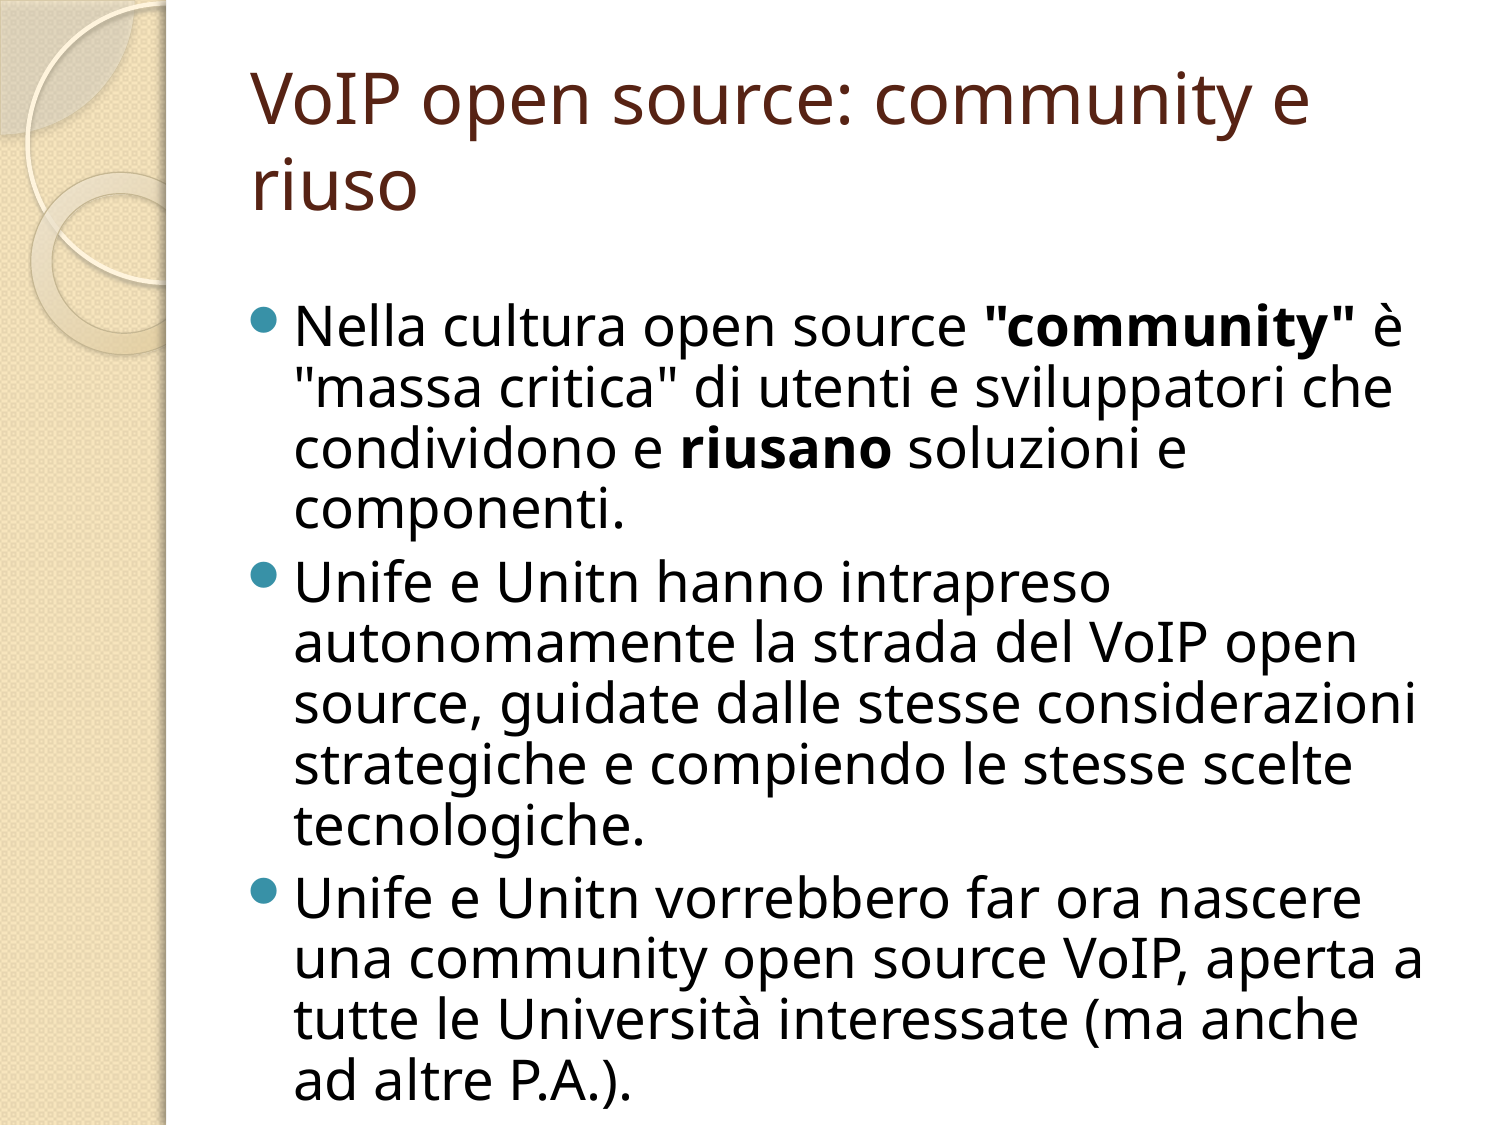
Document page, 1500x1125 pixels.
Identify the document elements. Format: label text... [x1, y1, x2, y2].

title VoIP open source: community e riuso [235, 45, 1466, 233]
list Nella cultura open source "community" è "massa critica" di utenti e sviluppatori che condividono e riusano soluzioni e componenti. Unife e Unitn hanno intrapreso autonomamente la strada del VoIP open source, guidate dalle stesse considerazioni strategiche e compiendo le stesse scelte tecnologiche. Unife e Unitn vorrebbero far ora nascere una community open source VoIP, aperta a tutte le Università interessate (ma anche ad altre P.A.). [218, 290, 1449, 994]
